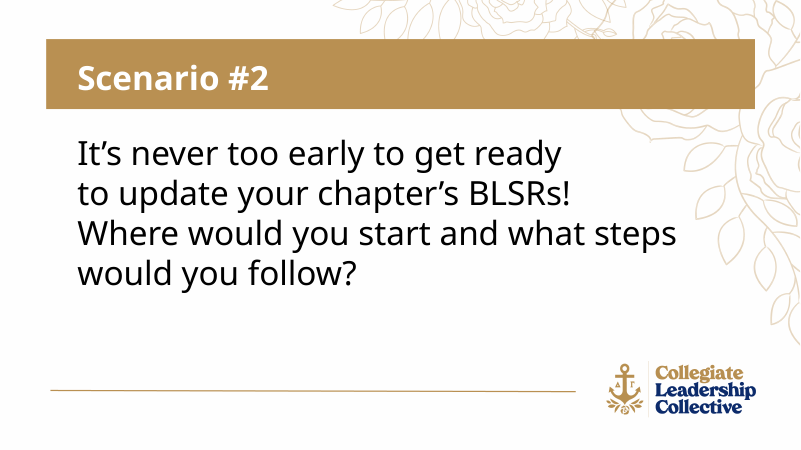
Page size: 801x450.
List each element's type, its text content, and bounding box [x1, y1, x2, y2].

list Scenario #2 [62, 50, 738, 100]
picture [0, 0, 801, 450]
list It’s never too early to get ready to update your chapter’s BLSRs! Where would you start and what steps would you follow? [62, 125, 738, 350]
